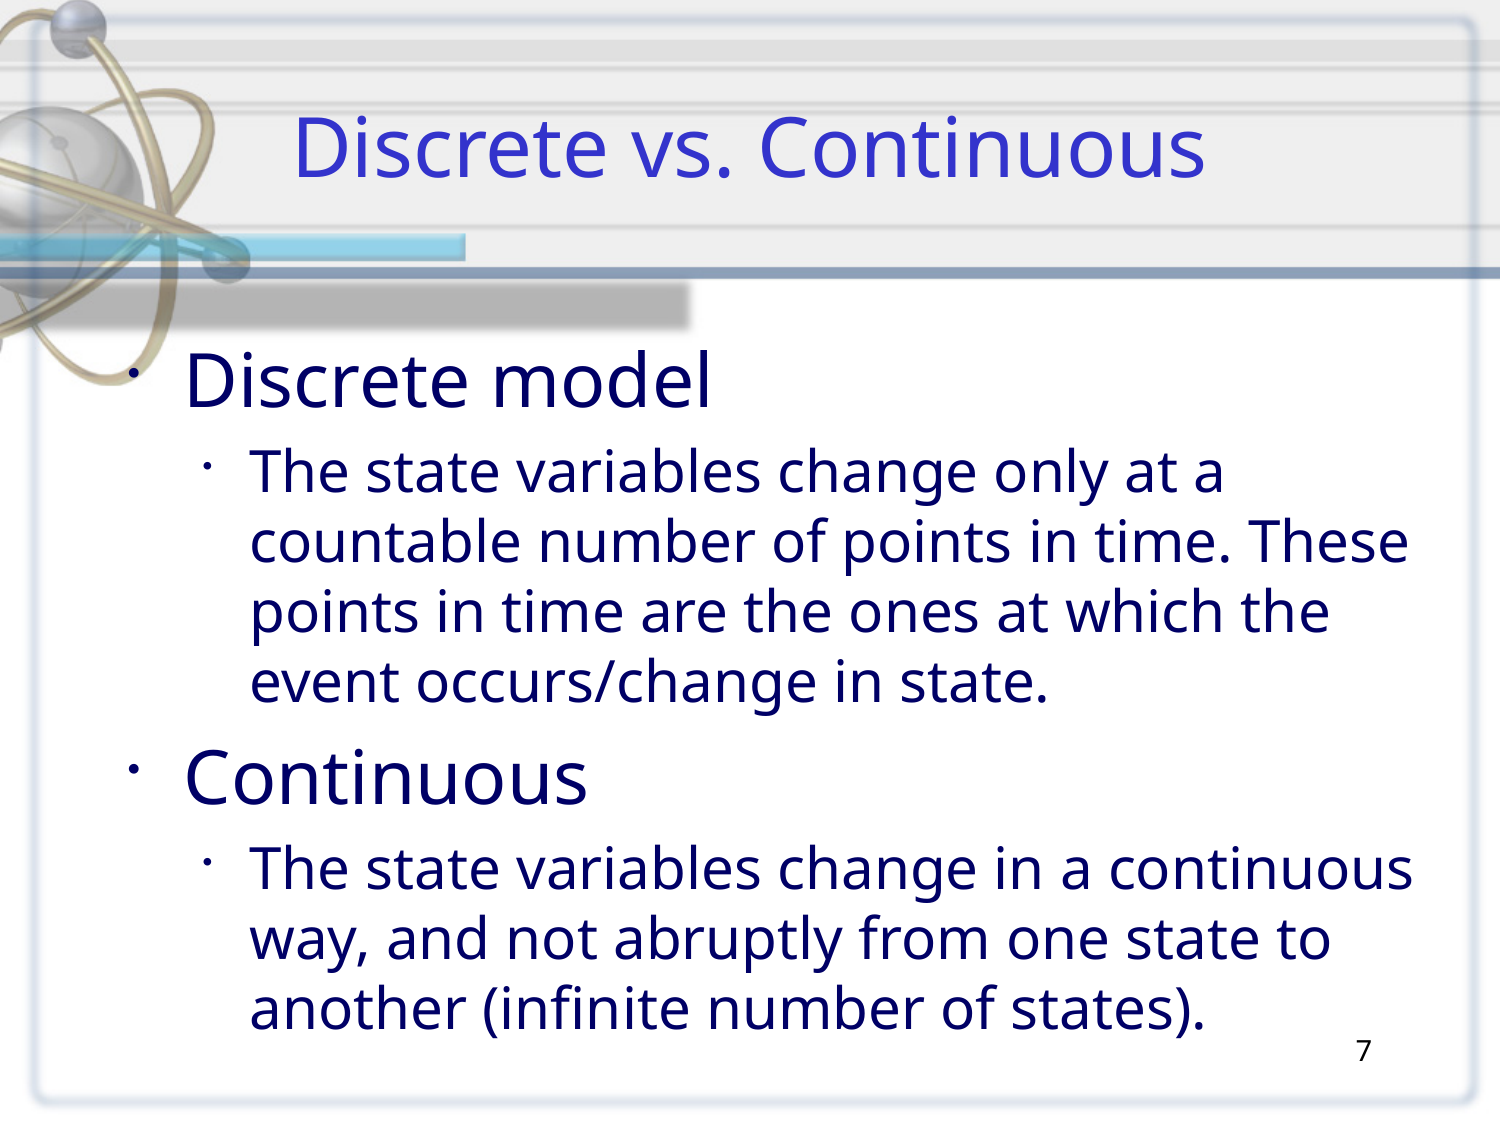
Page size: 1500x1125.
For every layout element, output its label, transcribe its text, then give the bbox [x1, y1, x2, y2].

picture [0, 0, 1500, 1125]
title Discrete vs. Continuous [112, 49, 1388, 238]
list Discrete model The state variables change only at a countable number of points in time. These points in time are the ones at which the event occurs/change in state. Continuous The state variables change in a continuous way, and not abruptly from one state to another (infinite number of states). [112, 324, 1454, 1001]
slide_number 7 [1074, 1024, 1388, 1101]
